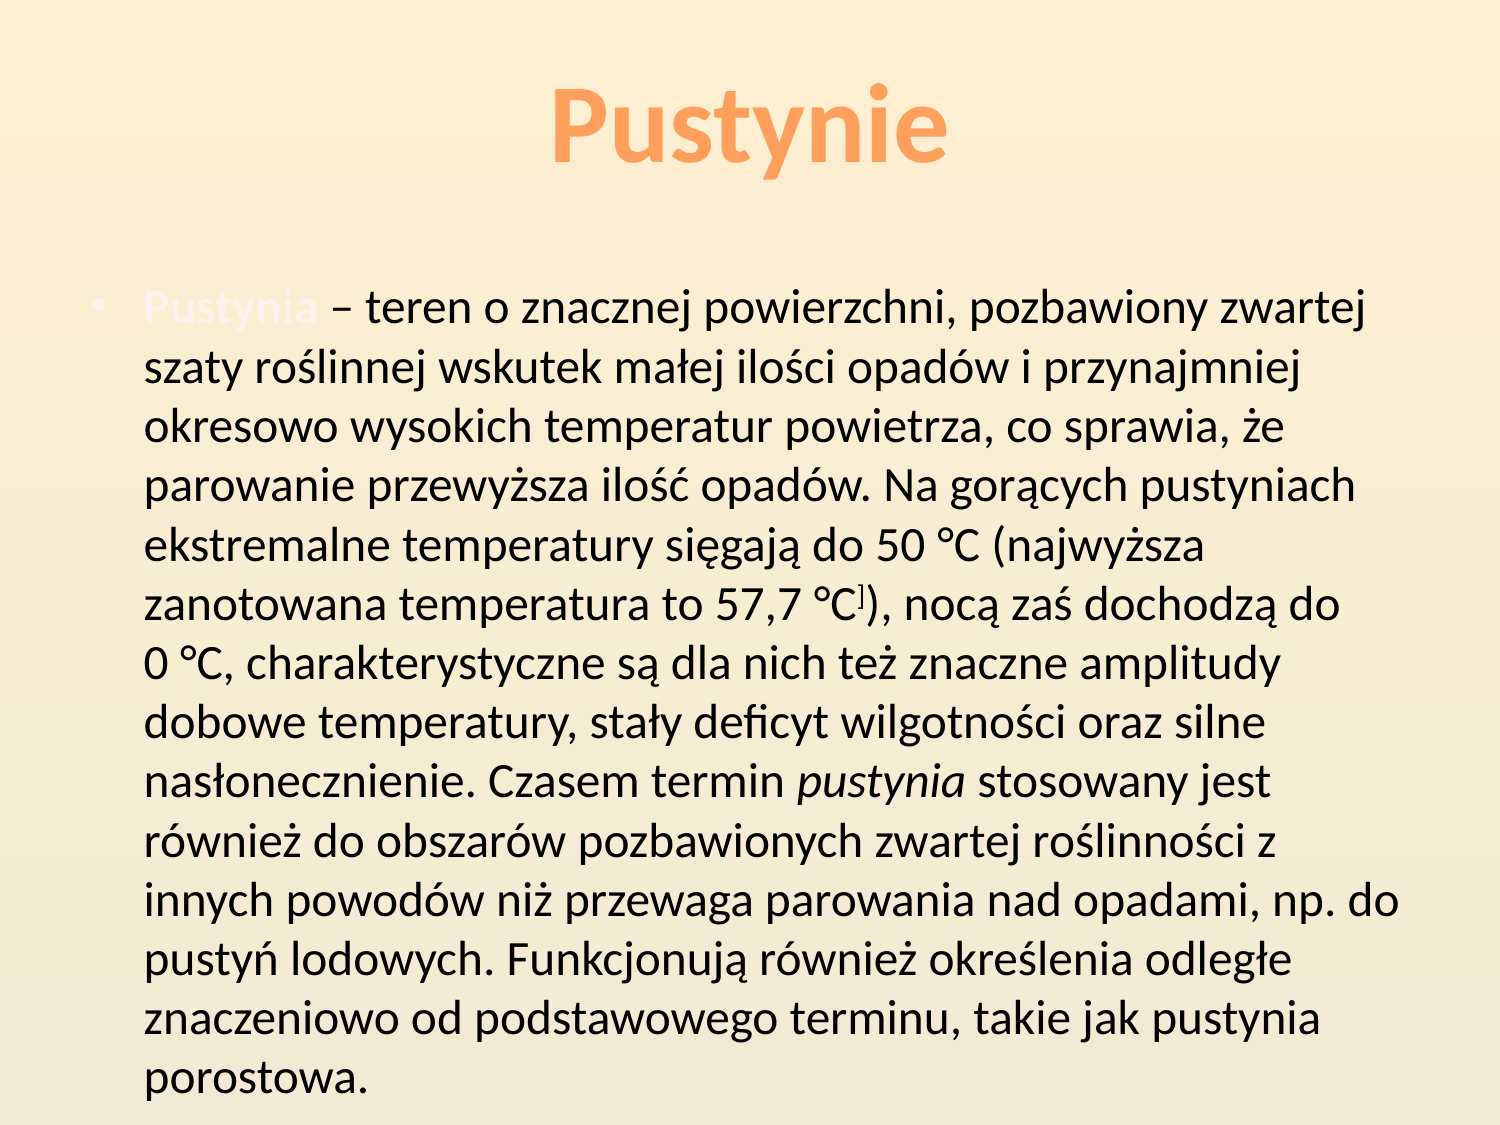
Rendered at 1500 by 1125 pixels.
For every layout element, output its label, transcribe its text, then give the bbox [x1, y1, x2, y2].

list Pustynia – teren o znacznej powierzchni, pozbawiony zwartej szaty roślinnej wskutek małej ilości opadów i przynajmniej okresowo wysokich temperatur powietrza, co sprawia, że parowanie przewyższa ilość opadów. Na gorących pustyniach ekstremalne temperatury sięgają do 50 °C (najwyższa zanotowana temperatura to 57,7 °C]), nocą zaś dochodzą do 0 °C, charakterystyczne są dla nich też znaczne amplitudy dobowe temperatury, stały deficyt wilgotności oraz silne nasłonecznienie. Czasem termin pustynia stosowany jest również do obszarów pozbawionych zwartej roślinności z innych powodów niż przewaga parowania nad opadami, np. do pustyń lodowych. Funkcjonują również określenia odległe znaczeniowo od podstawowego terminu, takie jak pustynia porostowa. [75, 267, 1425, 1125]
text_box Pustynie [336, 42, 1164, 193]
